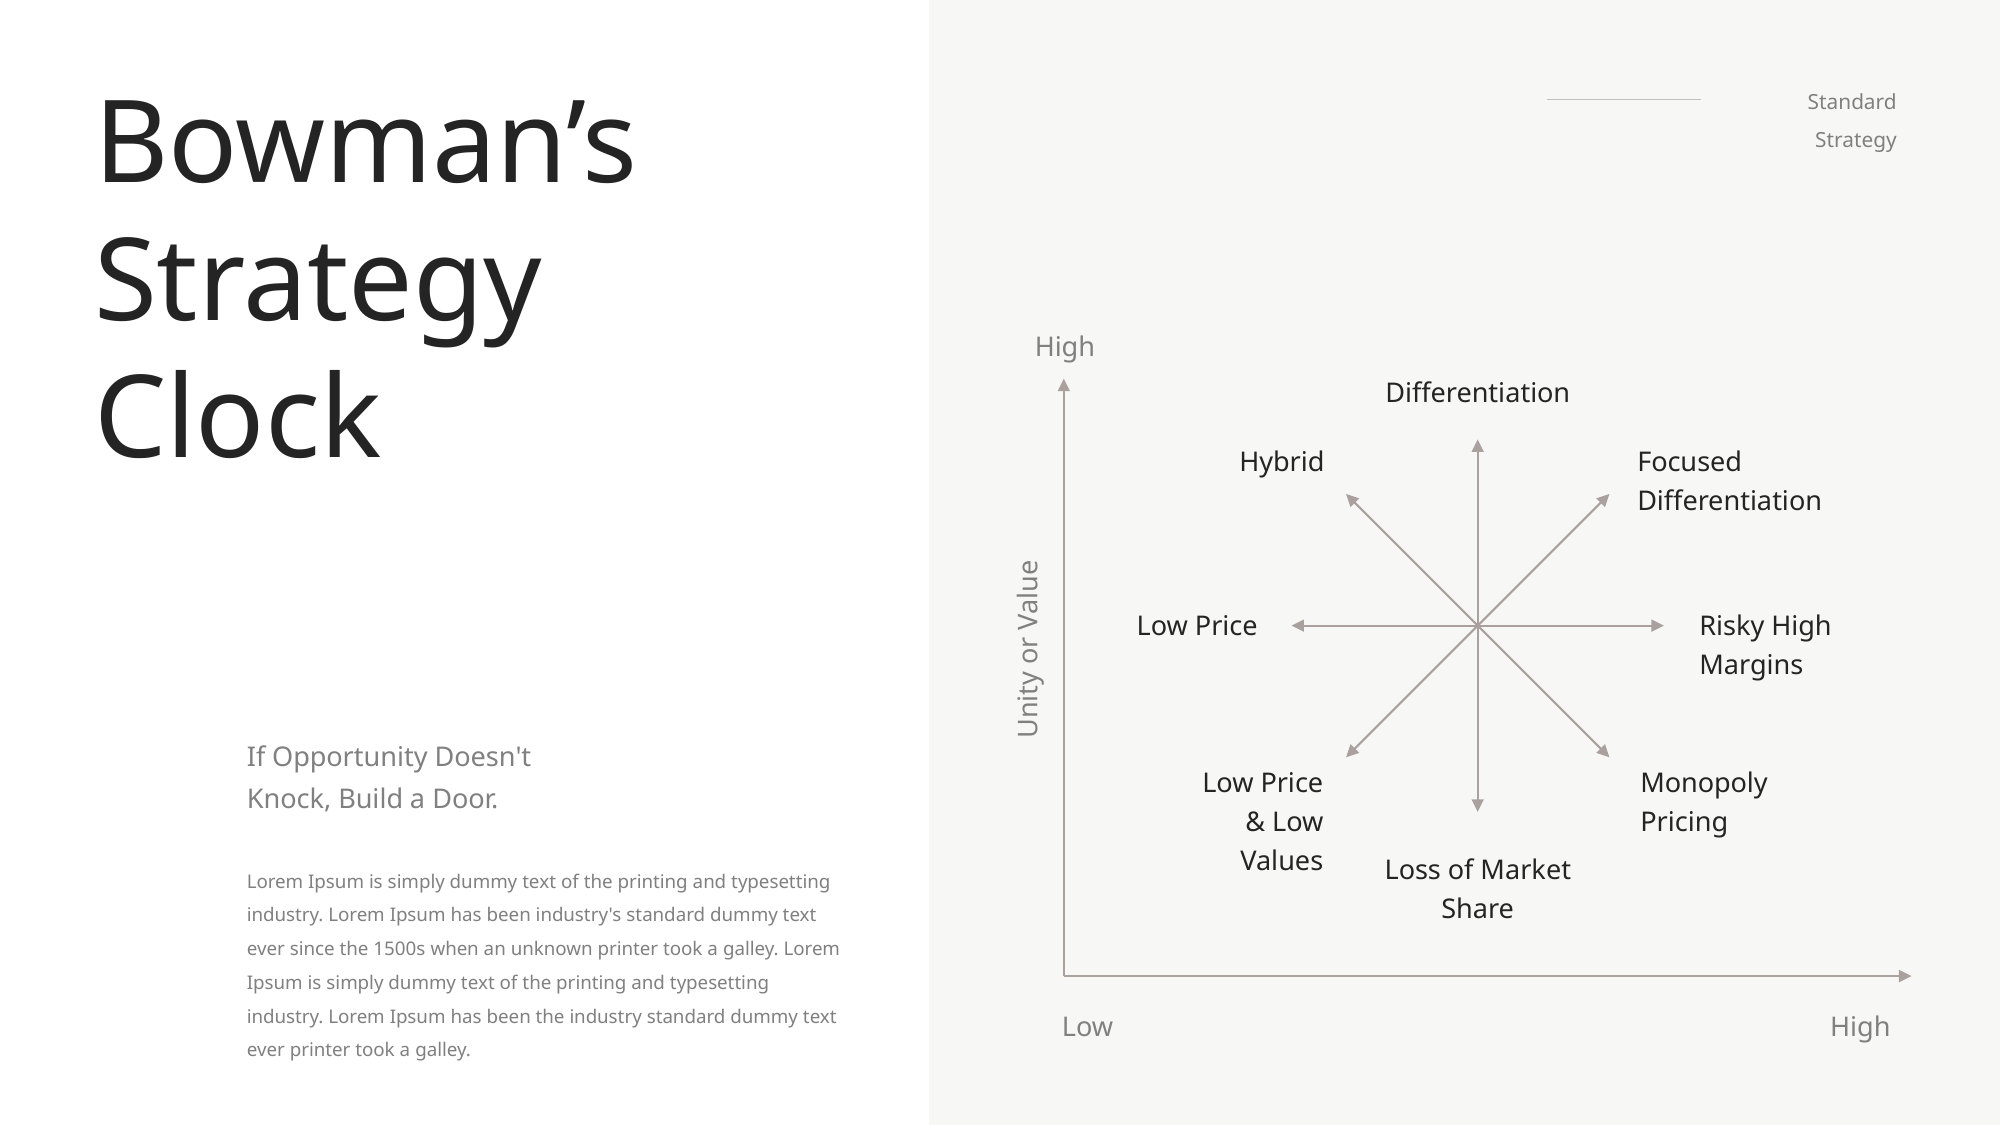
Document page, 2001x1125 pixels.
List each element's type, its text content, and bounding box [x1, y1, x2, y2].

text_box Differentiation [1346, 361, 1610, 415]
text_box Monopoly Pricing [1625, 751, 1852, 844]
text_box Risky High Margins [1684, 594, 1906, 688]
text_box Unity or Value [996, 512, 1051, 787]
text_box High [1813, 994, 1906, 1049]
text_box Loss of Market Share [1346, 838, 1610, 931]
text_box Low Price & Low Values [1141, 751, 1339, 883]
text_box Low Price [1105, 594, 1273, 649]
text_box Bowman’s Strategy Clock [79, 61, 865, 489]
text_box Low [1047, 994, 1140, 1049]
text_box Focused Differentiation [1622, 430, 1852, 523]
text_box Hybrid [1211, 430, 1339, 485]
text_box Lorem Ipsum is simply dummy text of the printing and typesetting industry. Lorem Ipsum has been industry's standard dummy text ever since the 1500s when an unknown printer took a galley. Lorem Ipsum is simply dummy text of the printing and typesetting industry. Lorem Ipsum has been the industry standard dummy text ever printer took a galley. [232, 850, 865, 1068]
text_box Standard Strategy [1720, 69, 1912, 159]
text_box High [1017, 315, 1110, 369]
text_box If Opportunity Doesn't Knock, Build a Door. [232, 722, 608, 822]
text_box [928, 0, 2000, 1125]
